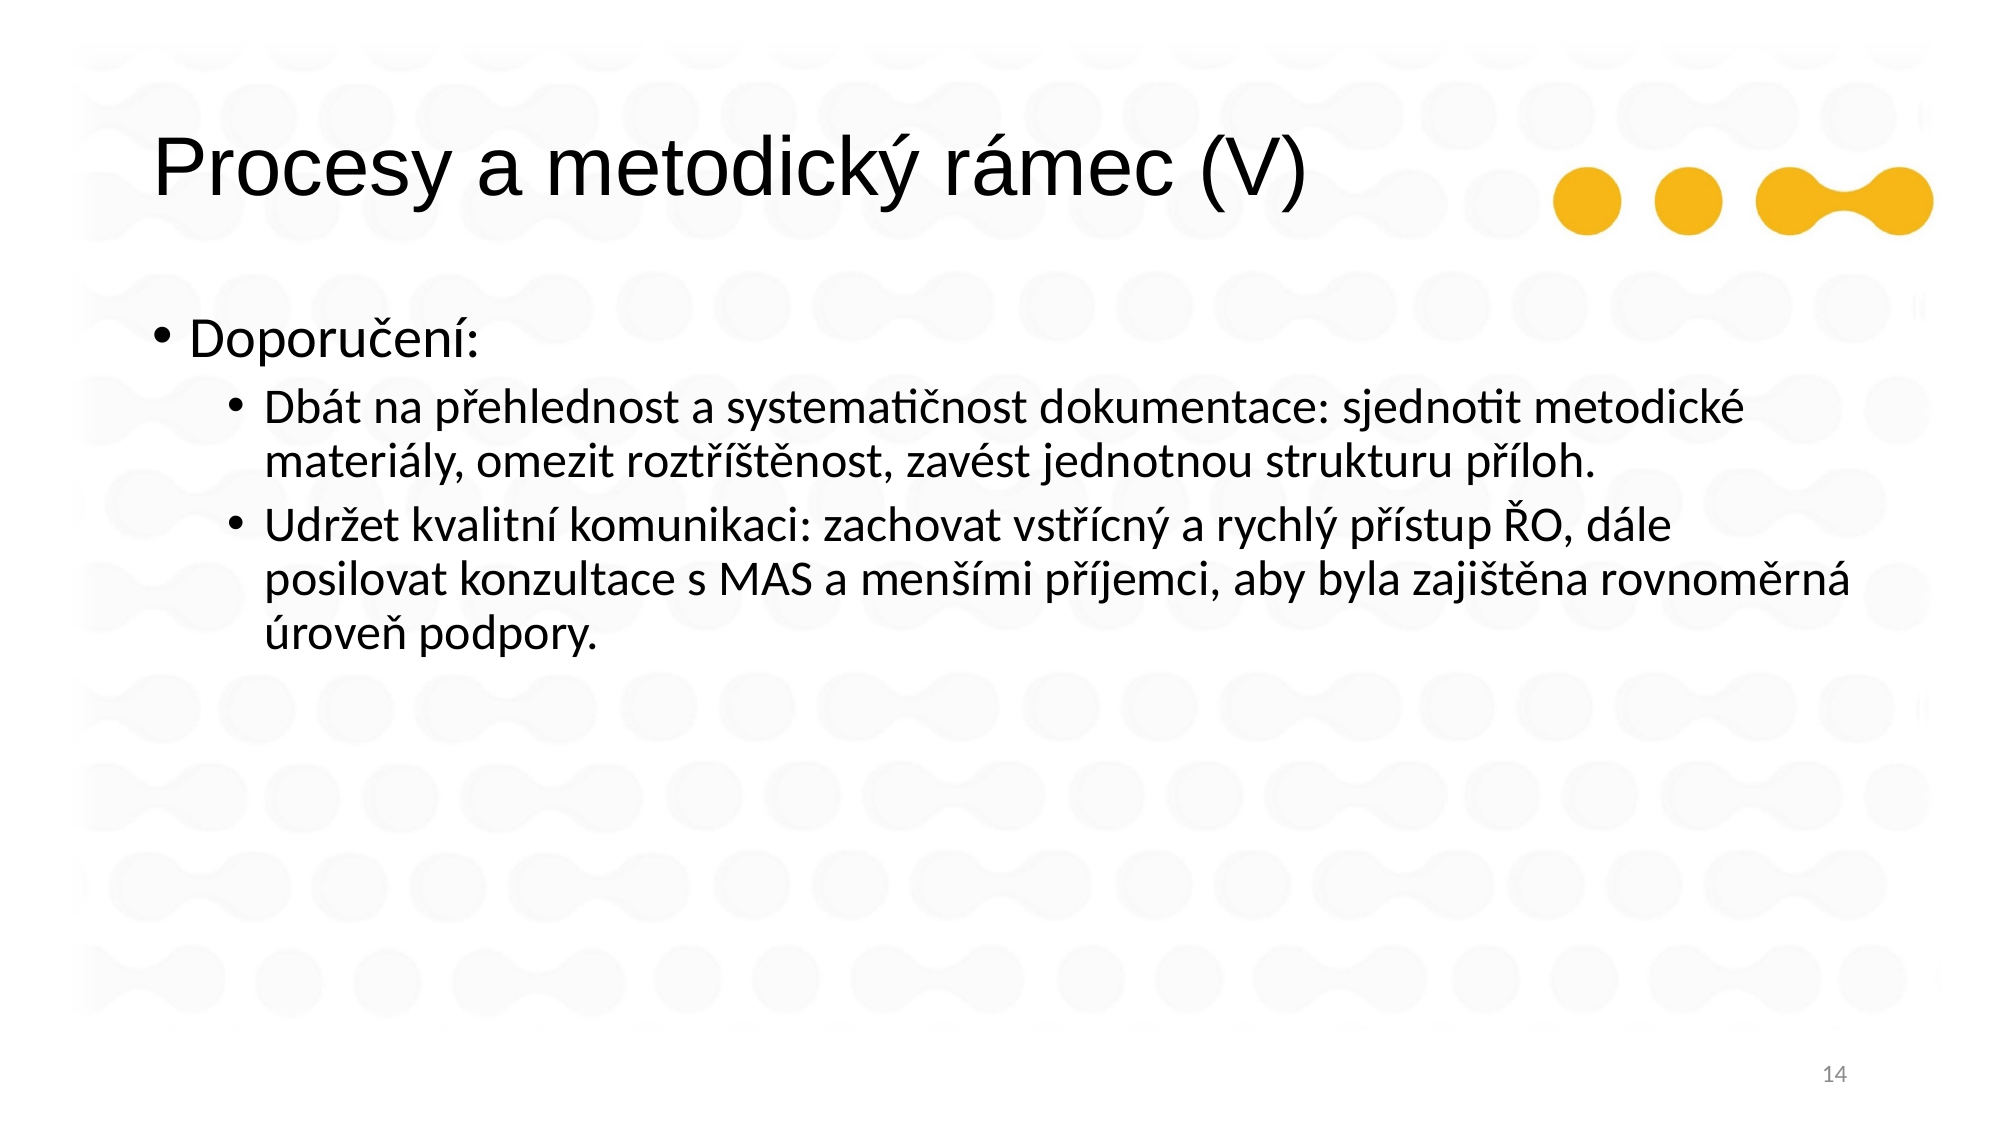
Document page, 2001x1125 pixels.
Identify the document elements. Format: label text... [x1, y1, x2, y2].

slide_number 14 [1412, 1042, 1863, 1103]
picture [100, 70, 1943, 1004]
title Procesy a metodický rámec (V) [137, 59, 1863, 278]
list Doporučení: Dbát na přehlednost a systematičnost dokumentace: sjednotit metodické materiály, omezit roztříštěnost, zavést jednotnou strukturu příloh. Udržet kvalitní komunikaci: zachovat vstřícný a rychlý přístup ŘO, dále posilovat konzultace s MAS a menšími příjemci, aby byla zajištěna rovnoměrná úroveň podpory. [137, 299, 1880, 1014]
